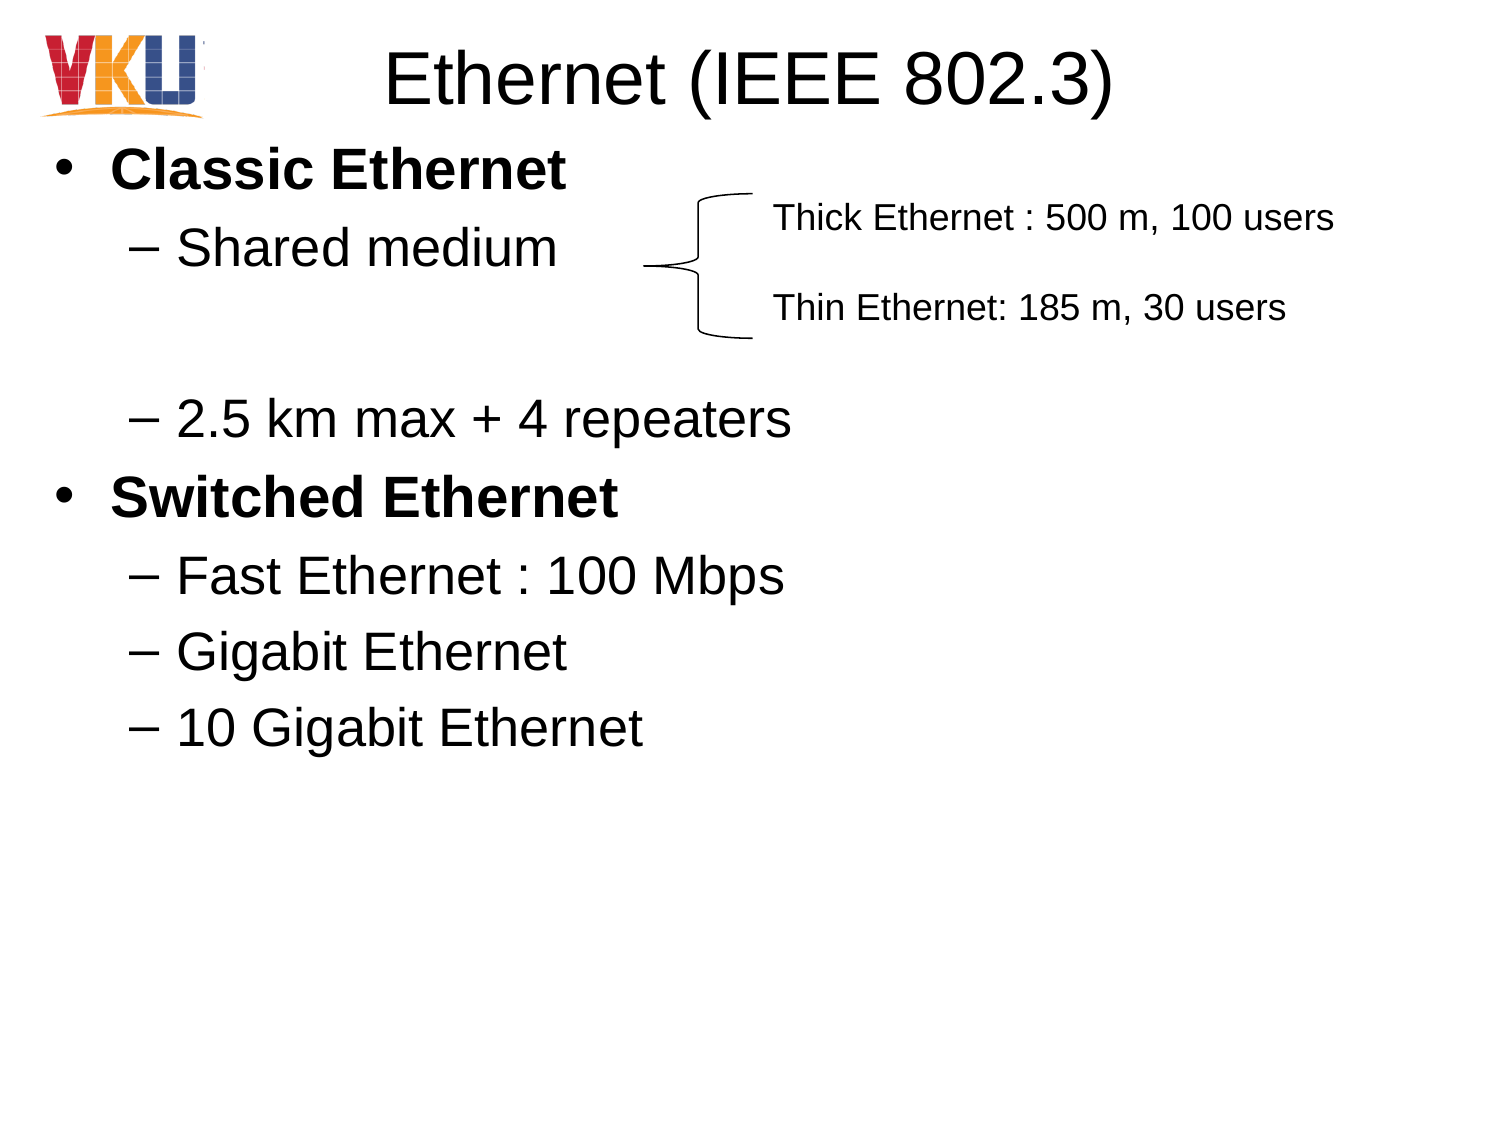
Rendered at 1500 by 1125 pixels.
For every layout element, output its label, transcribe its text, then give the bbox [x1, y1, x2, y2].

title Ethernet (IEEE 802.3) [0, 0, 1500, 149]
text_box [643, 193, 753, 339]
list Classic Ethernet Shared medium 2.5 km max + 4 repeaters Switched Ethernet Fast Ethernet : 100 Mbps Gigabit Ethernet 10 Gigabit Ethernet [39, 124, 1402, 1037]
text_box Thick Ethernet : 500 m, 100 users Thin Ethernet: 185 m, 30 users [758, 185, 1449, 336]
